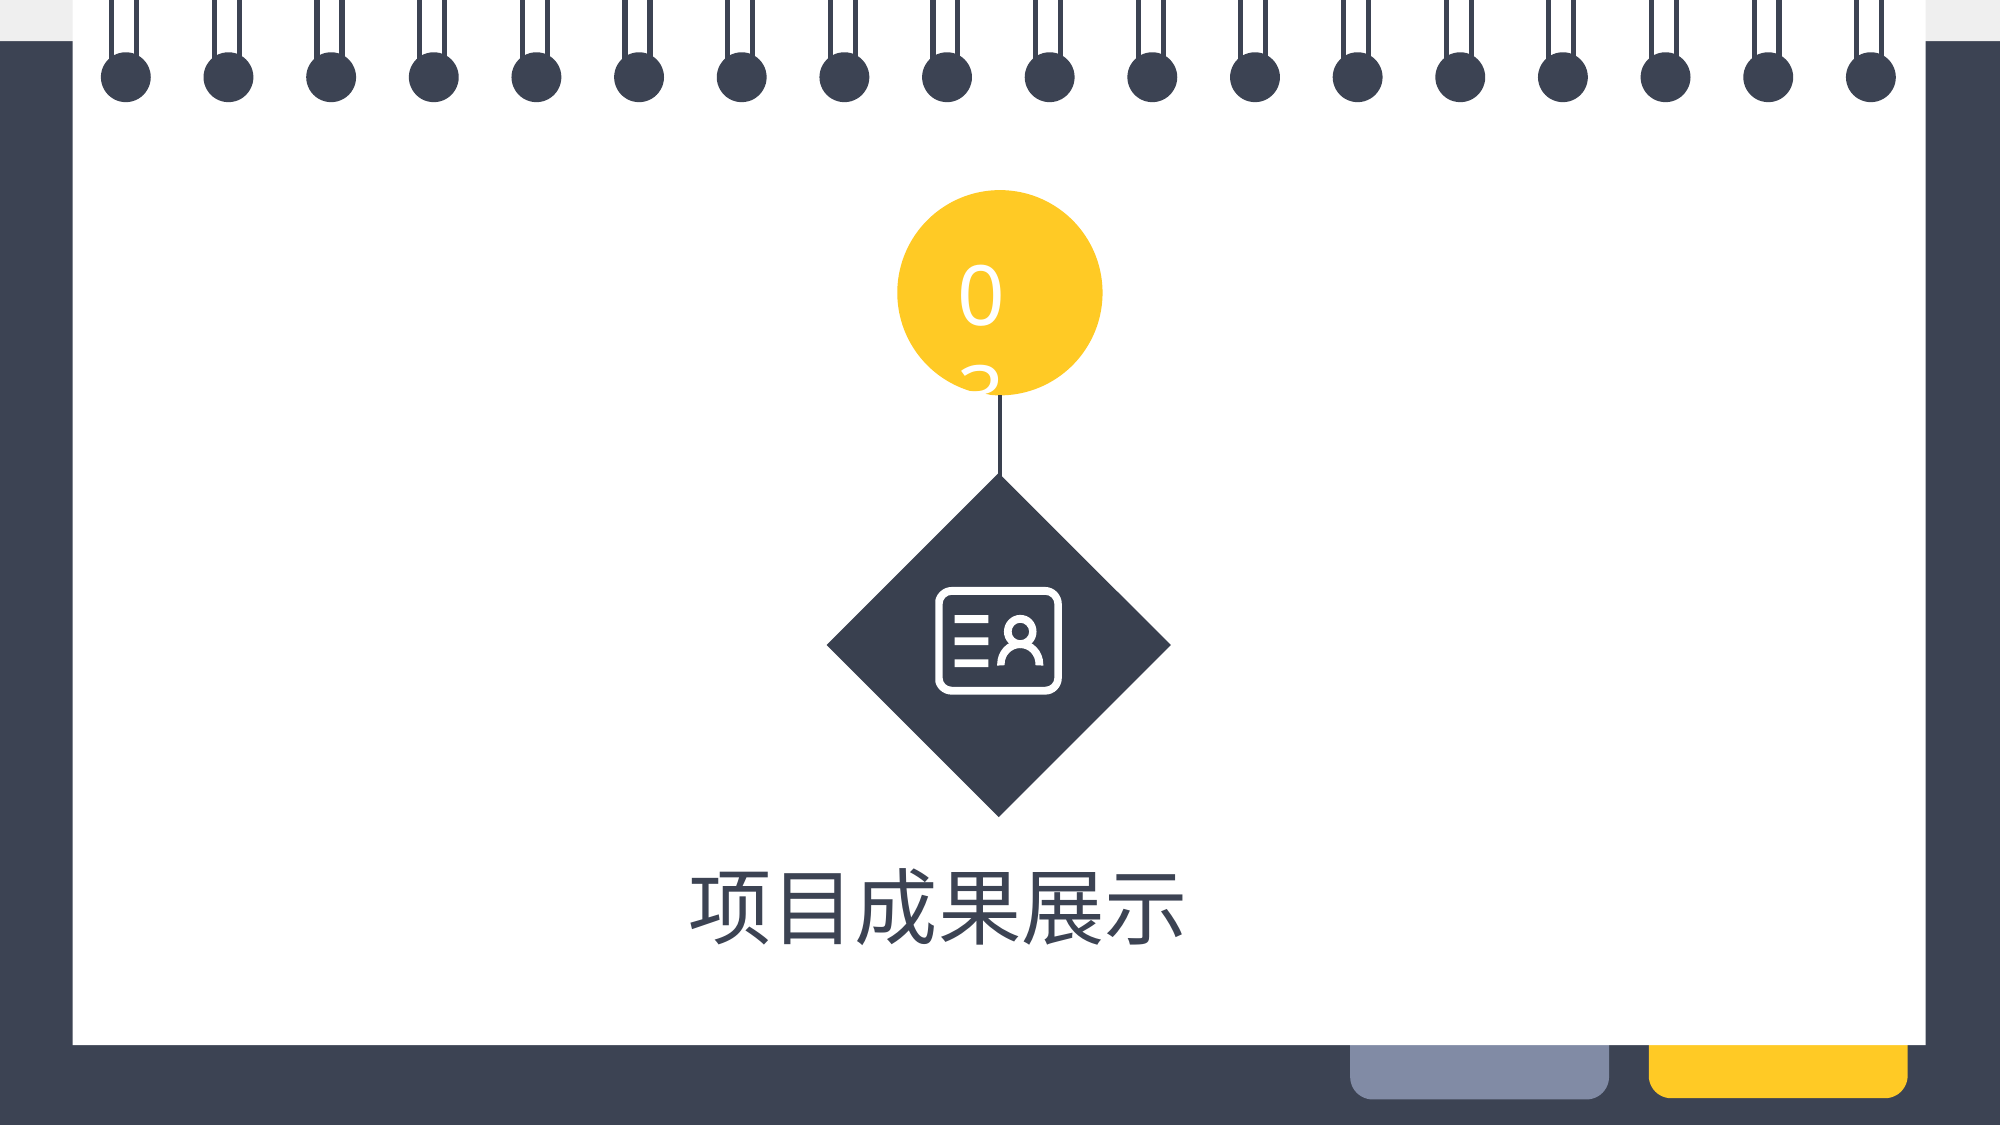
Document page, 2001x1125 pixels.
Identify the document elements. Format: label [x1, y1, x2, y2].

text_box [72, 0, 1926, 1046]
text_box [1647, 1046, 1909, 1100]
text_box [0, 0, 72, 42]
text_box [897, 190, 1103, 396]
text_box [1349, 1046, 1611, 1101]
text_box [1926, 0, 2000, 42]
text_box [0, 42, 2000, 1125]
text_box [826, 472, 1171, 818]
